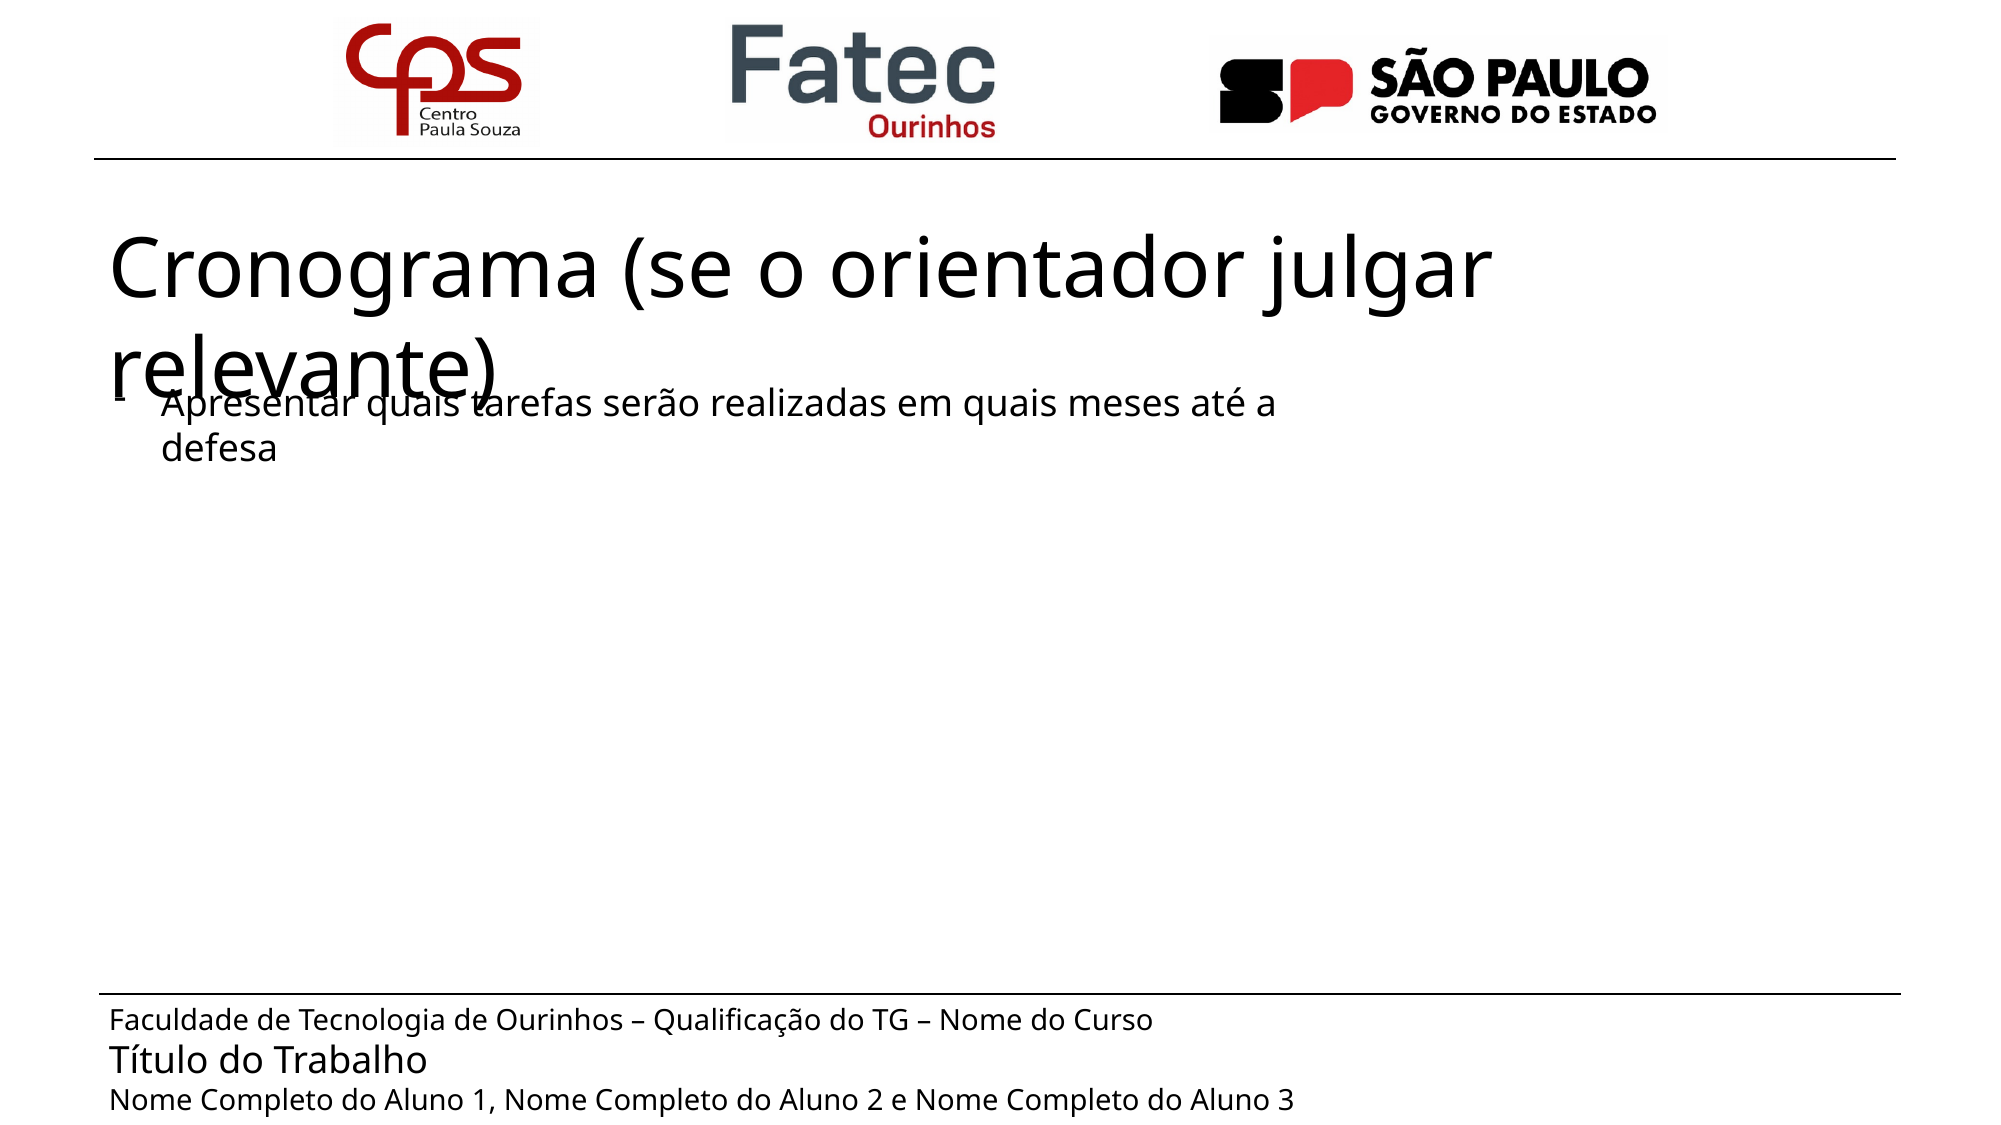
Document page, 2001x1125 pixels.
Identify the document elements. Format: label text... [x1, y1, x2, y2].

picture [1208, 35, 1668, 133]
text_box Cronograma (se o orientador julgar relevante) [94, 207, 1896, 422]
picture [724, 17, 1001, 143]
text_box Faculdade de Tecnologia de Ourinhos – Qualificação do TG – Nome do Curso Título do Trabalho Nome Completo do Aluno 1, Nome Completo do Aluno 2 e Nome Completo do Aluno 3 [94, 994, 1896, 1124]
text_box Apresentar quais tarefas serão realizadas em quais meses até a defesa [99, 371, 1419, 477]
picture [332, 17, 540, 148]
